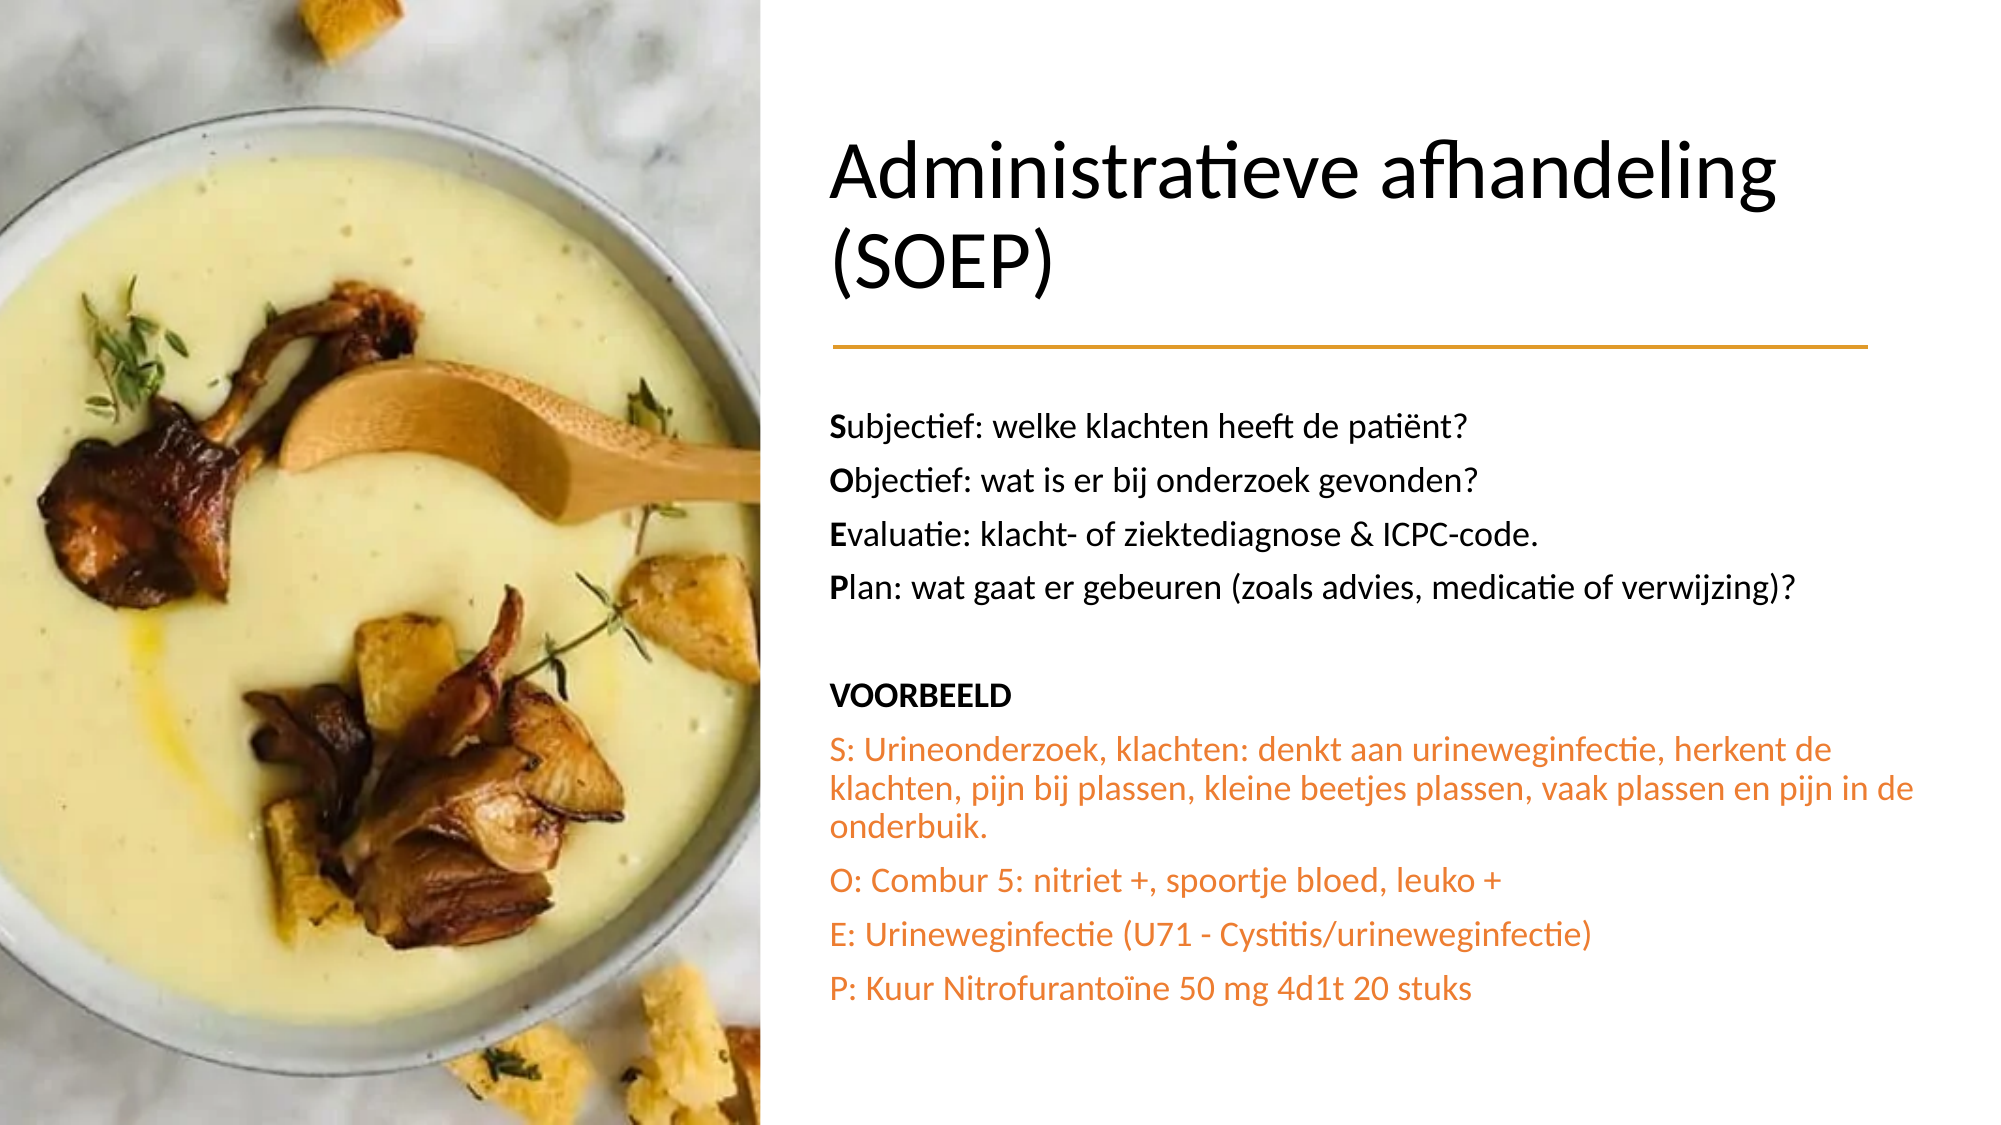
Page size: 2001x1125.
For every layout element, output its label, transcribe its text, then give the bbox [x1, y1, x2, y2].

picture [0, 0, 761, 1125]
title Administratieve afhandeling (SOEP) [814, 103, 1895, 315]
list Subjectief: welke klachten heeft de patiënt? Objectief: wat is er bij onderzoek gevonden? Evaluatie: klacht- of ziektediagnose & ICPC-code. Plan: wat gaat er gebeuren (zoals advies, medicatie of verwijzing)? VOORBEELD S: Urineonderzoek, klachten: denkt aan urineweginfectie, herkent de klachten, pijn bij plassen, kleine beetjes plassen, vaak plassen en pijn in de onderbuik. O: Combur 5: nitriet +, spoortje bloed, leuko + E: Urineweginfectie (U71 - Cystitis/urineweginfectie) P: Kuur Nitrofurantoïne 50 mg 4d1t 20 stuks [814, 399, 1968, 1021]
